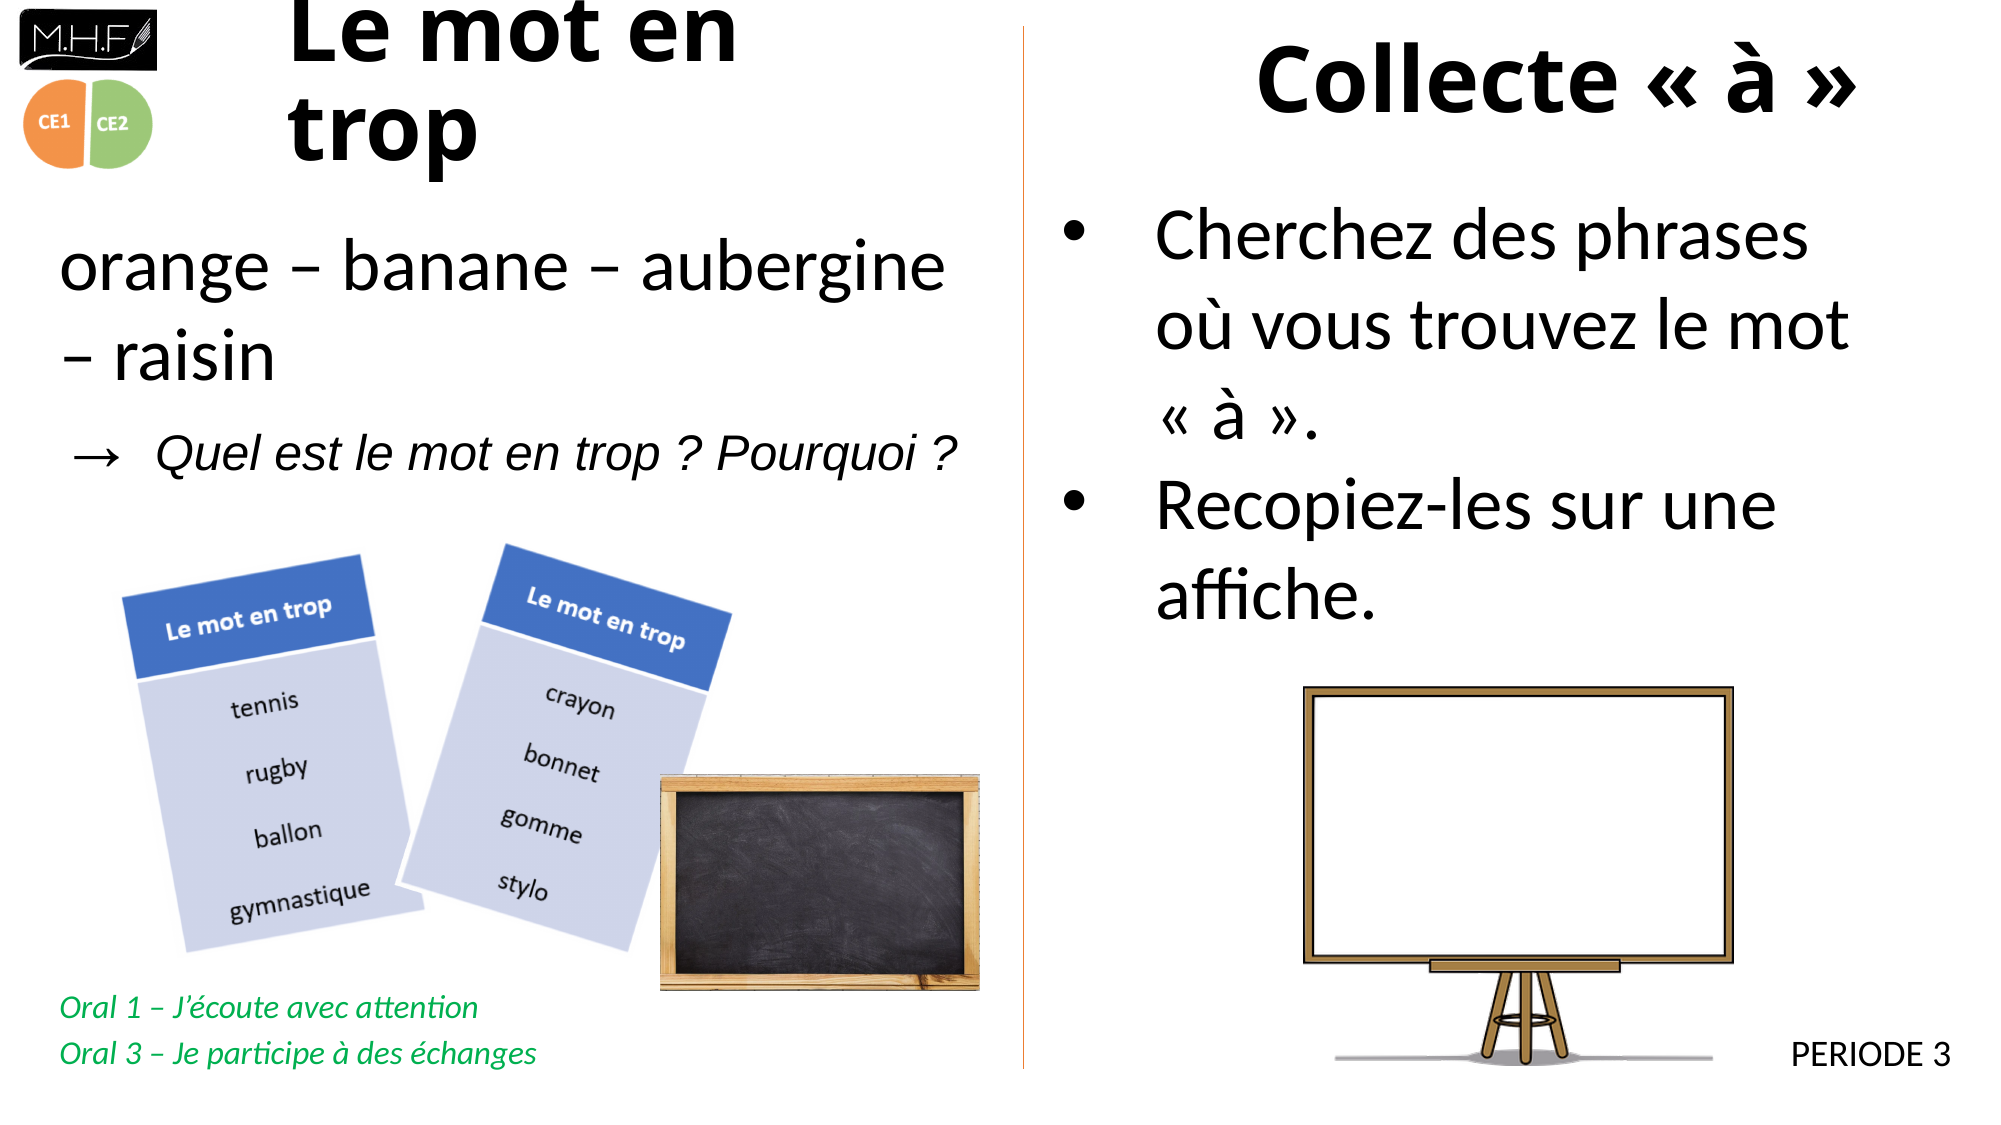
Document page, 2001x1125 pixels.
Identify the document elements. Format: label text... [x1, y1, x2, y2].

title Le mot en trop [271, 7, 930, 156]
text_box Cherchez des phrases où vous trouvez le mot « à ». Recopiez-les sur une affiche. [1046, 177, 1920, 732]
text_box orange – banane – aubergine – raisin → Quel est le mot en trop ? Pourquoi ? [44, 207, 980, 583]
picture [112, 540, 980, 992]
picture [1, 7, 177, 207]
picture [1303, 686, 1734, 1066]
text_box Oral 1 – J’écoute avec attention Oral 3 – Je participe à des échanges [44, 977, 1346, 1092]
text_box PERIODE 3 [1362, 1021, 1967, 1082]
text_box Collecte « à » [1239, 9, 1898, 158]
